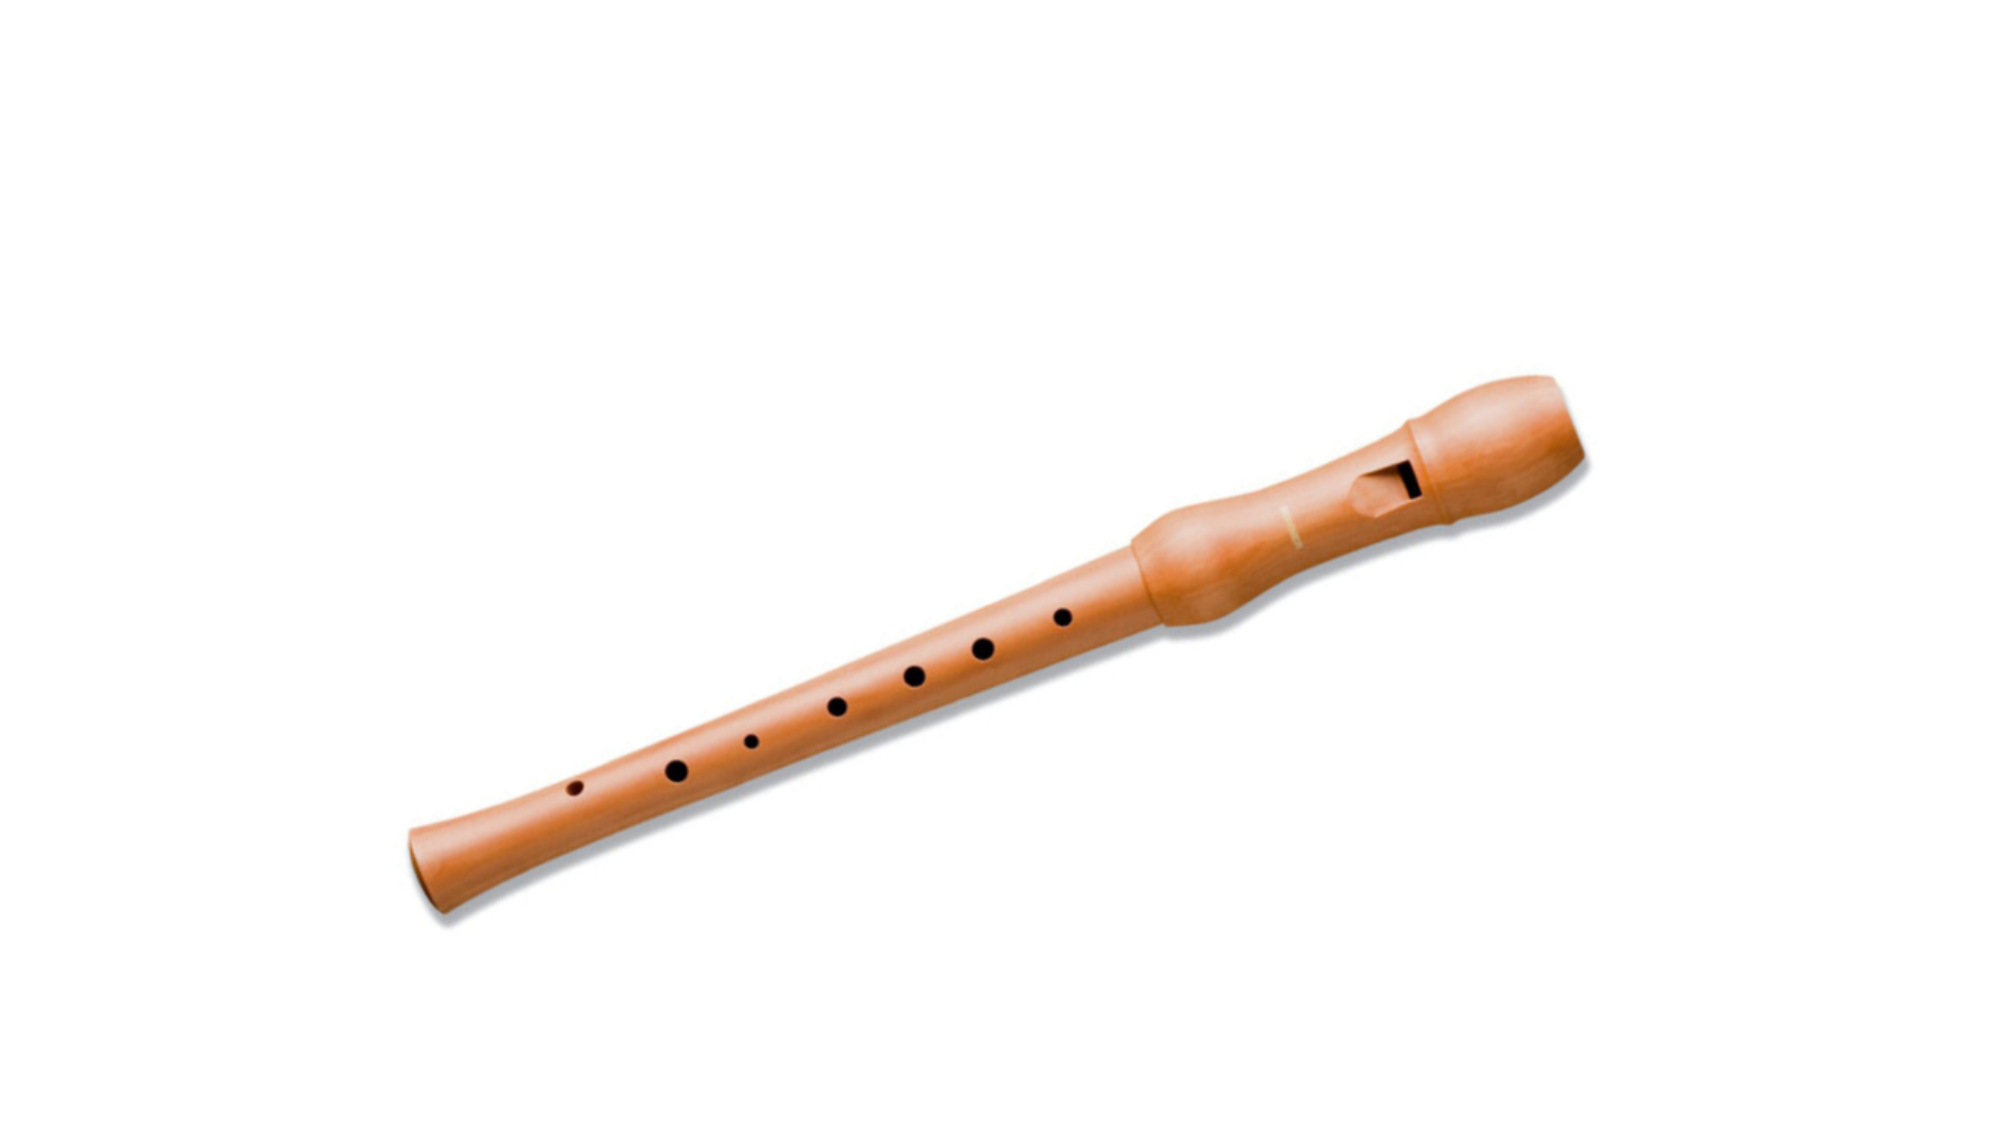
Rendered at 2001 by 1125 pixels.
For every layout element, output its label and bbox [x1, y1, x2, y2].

picture [244, 0, 1750, 1125]
